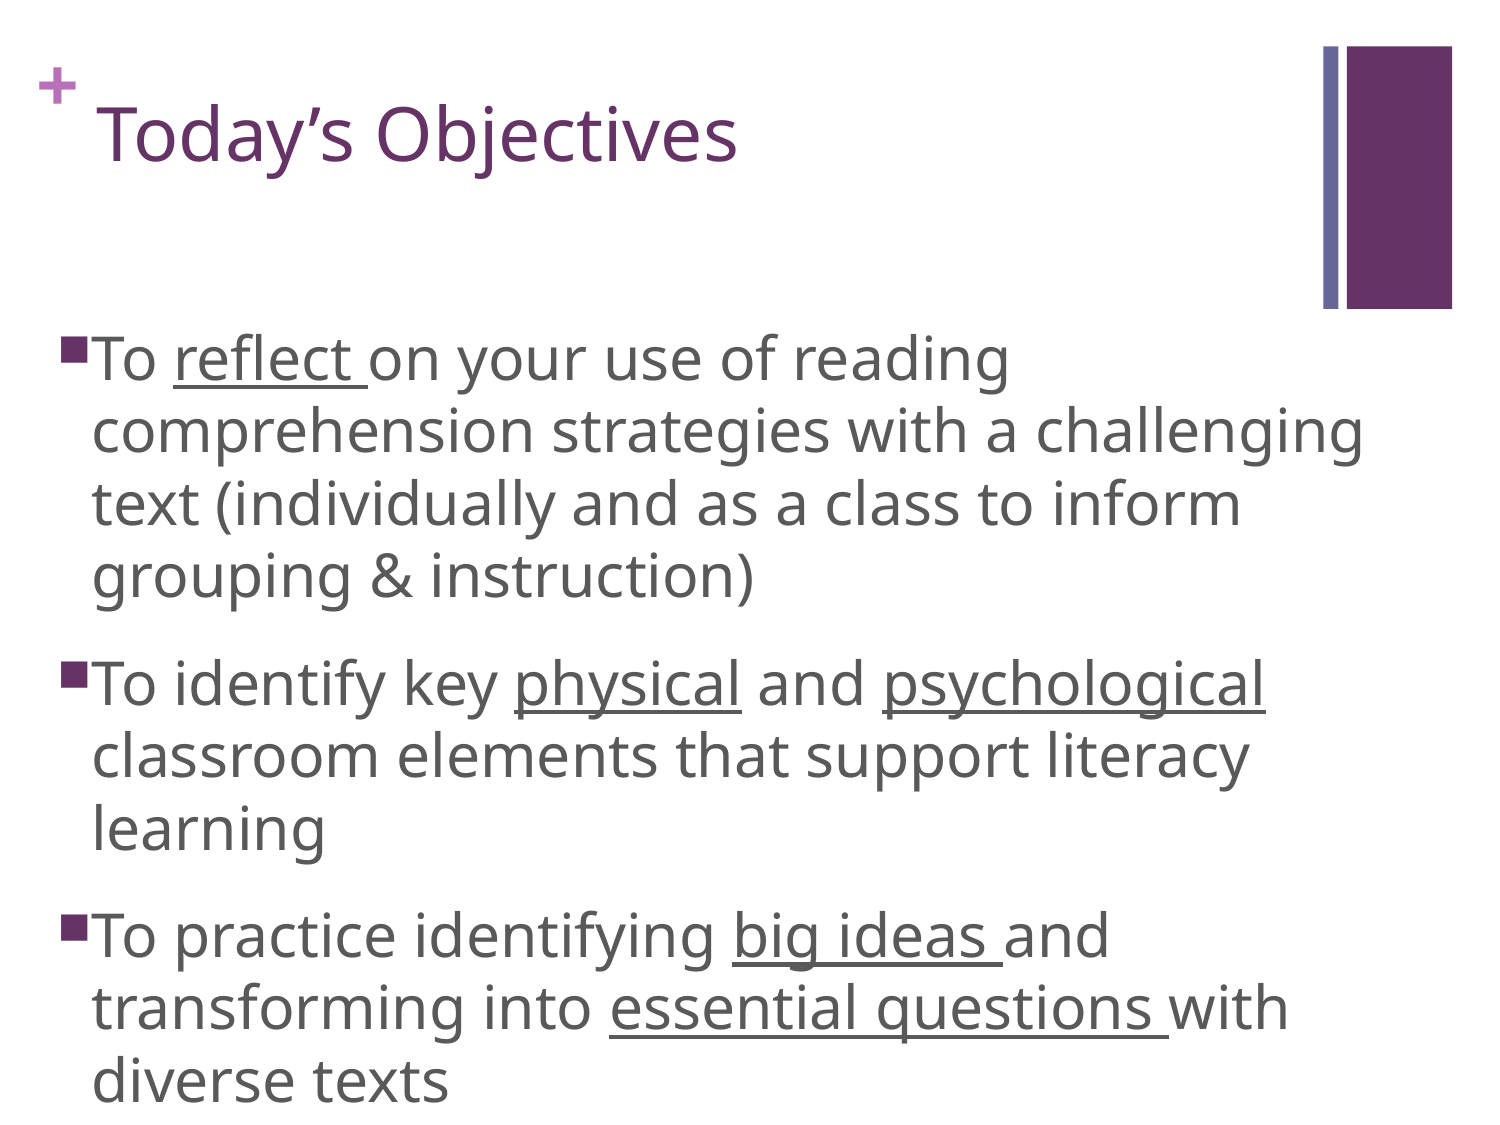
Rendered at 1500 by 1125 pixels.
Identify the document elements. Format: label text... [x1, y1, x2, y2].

title Today’s Objectives [81, 79, 1322, 263]
list To reflect on your use of reading comprehension strategies with a challenging text (individually and as a class to inform grouping & instruction) To identify key physical and psychological classroom elements that support literacy learning To practice identifying big ideas and transforming into essential questions with diverse texts [42, 312, 1461, 1125]
